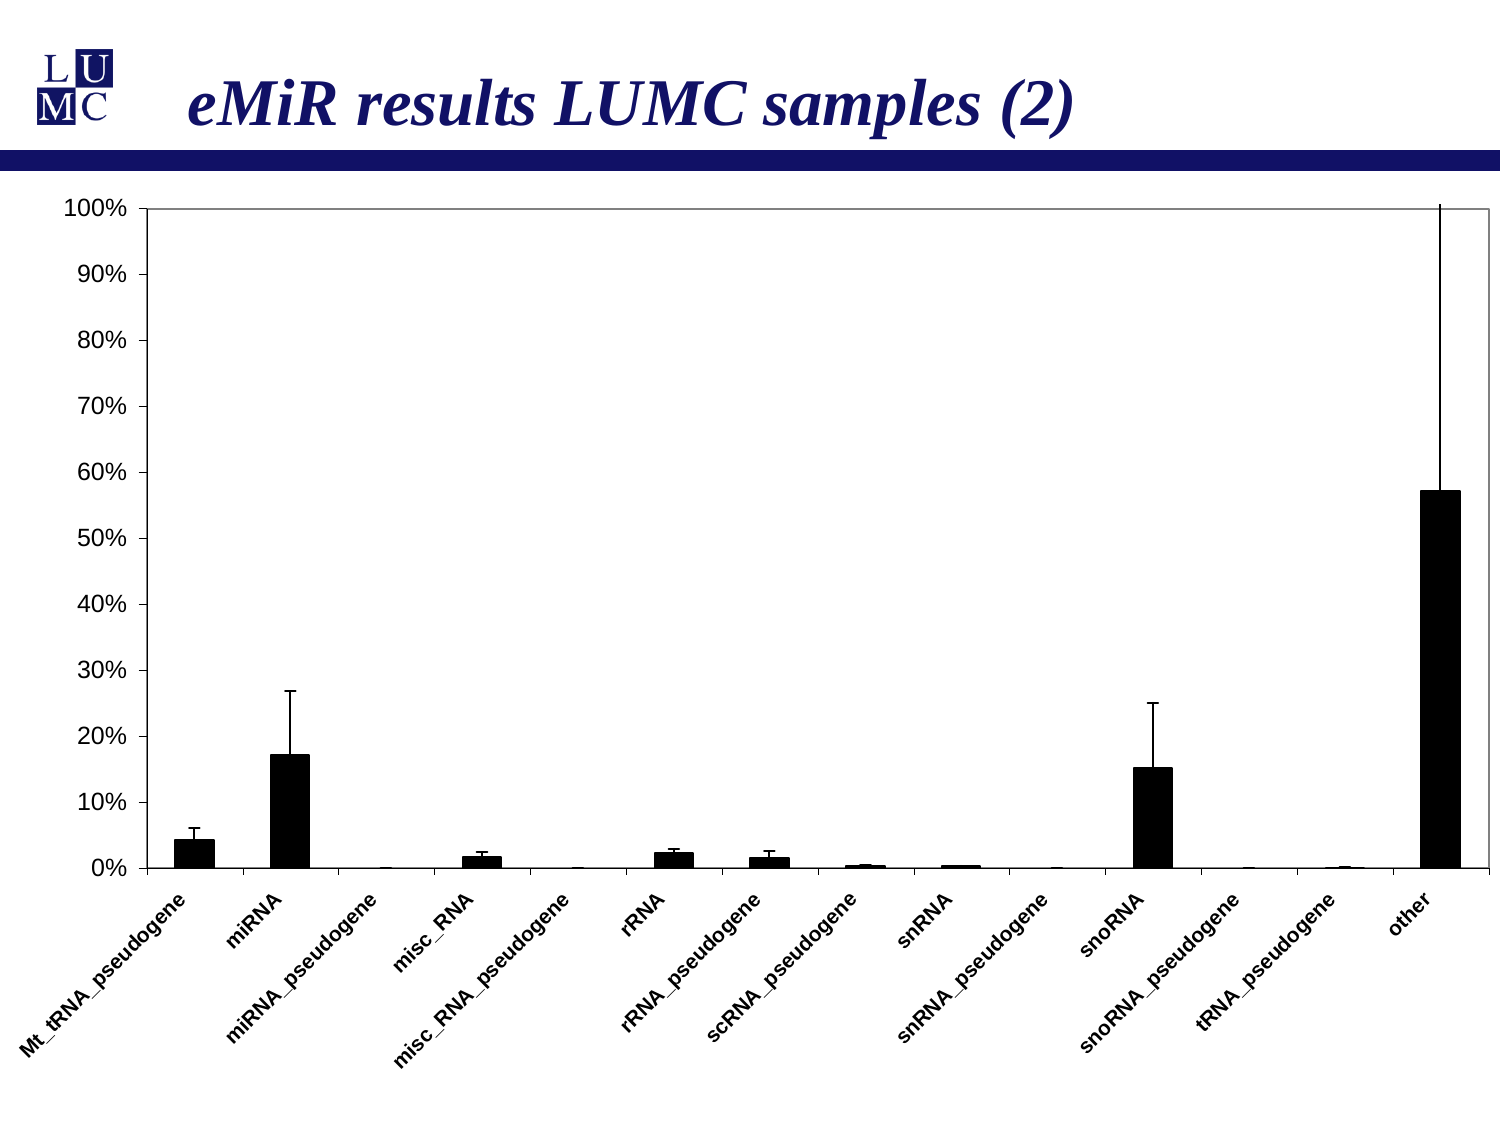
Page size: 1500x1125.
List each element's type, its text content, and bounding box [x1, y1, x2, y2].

picture [0, 162, 1500, 1105]
title eMiR results LUMC samples (2) [187, 19, 1463, 141]
picture [37, 49, 113, 125]
